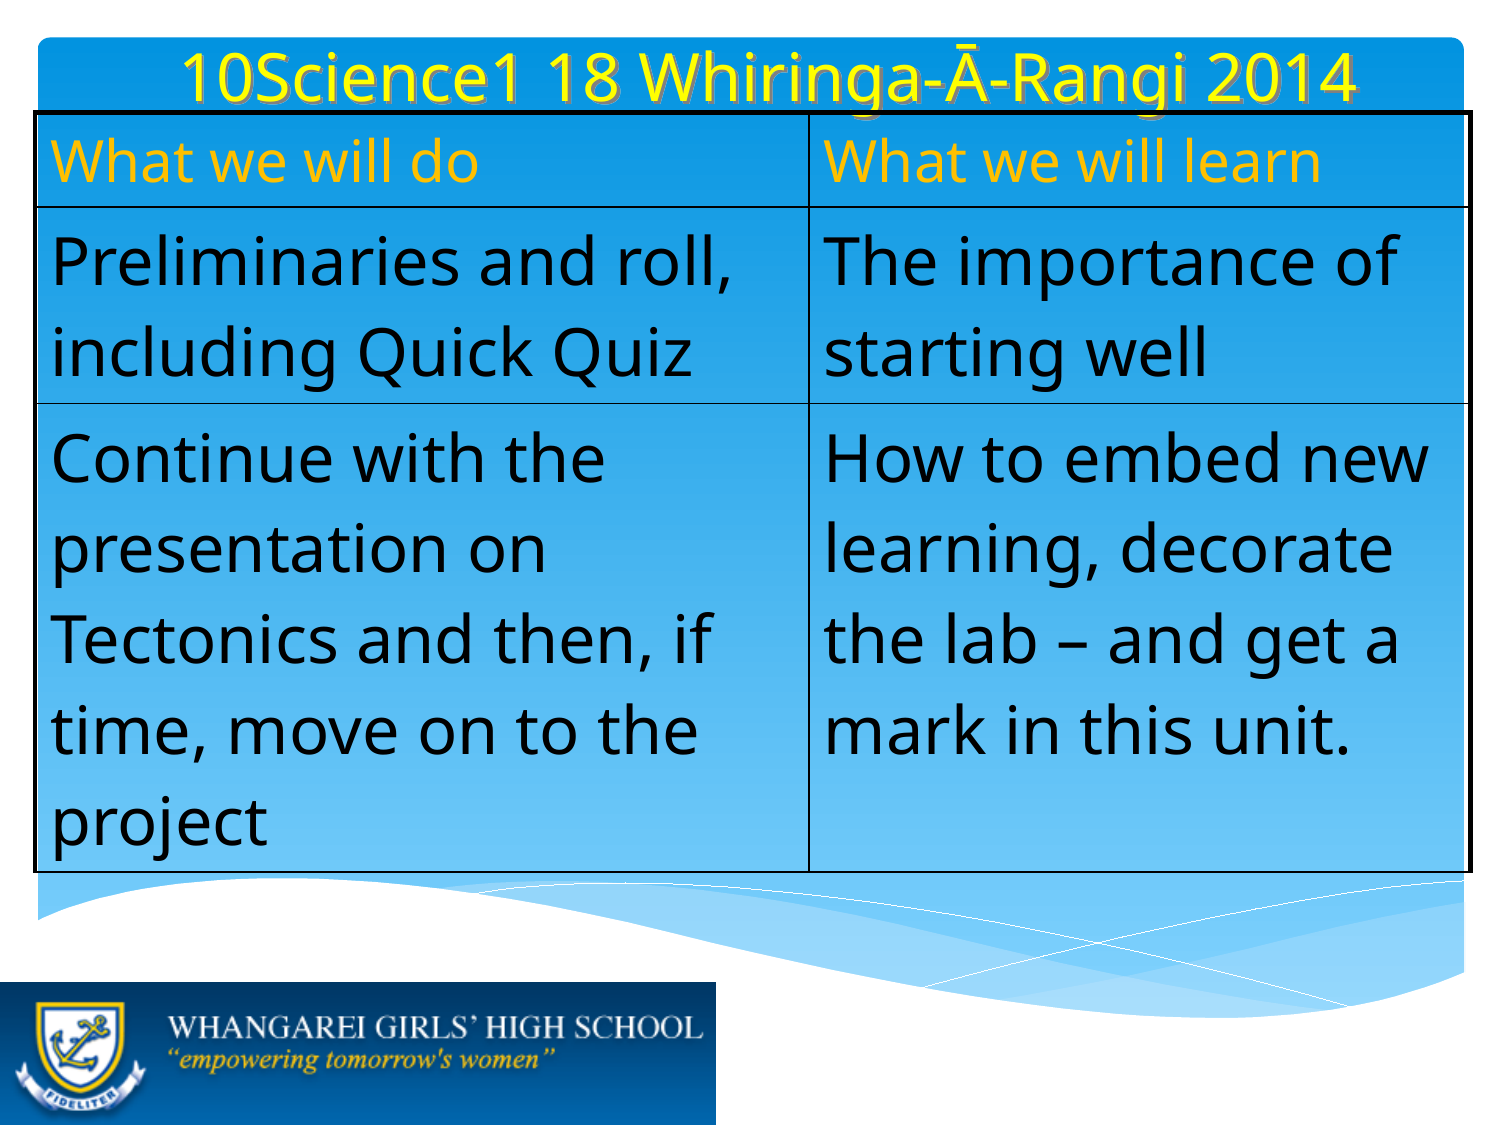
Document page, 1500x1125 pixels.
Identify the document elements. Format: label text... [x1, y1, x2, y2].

picture [0, 982, 716, 1125]
table_header What we will do [37, 115, 808, 206]
table_cell Continue with the presentation on Tectonics and then, if time, move on to the project [37, 404, 808, 871]
table_cell Preliminaries and roll, including Quick Quiz [37, 208, 808, 403]
table_cell How to embed new learning, decorate the lab – and get a mark in this unit. [810, 404, 1468, 871]
text_box 10Science1 18 Whiringa-Ā-Rangi 2014 [162, 24, 1375, 110]
table_header What we will learn [810, 115, 1468, 206]
table_cell The importance of starting well [810, 208, 1468, 403]
